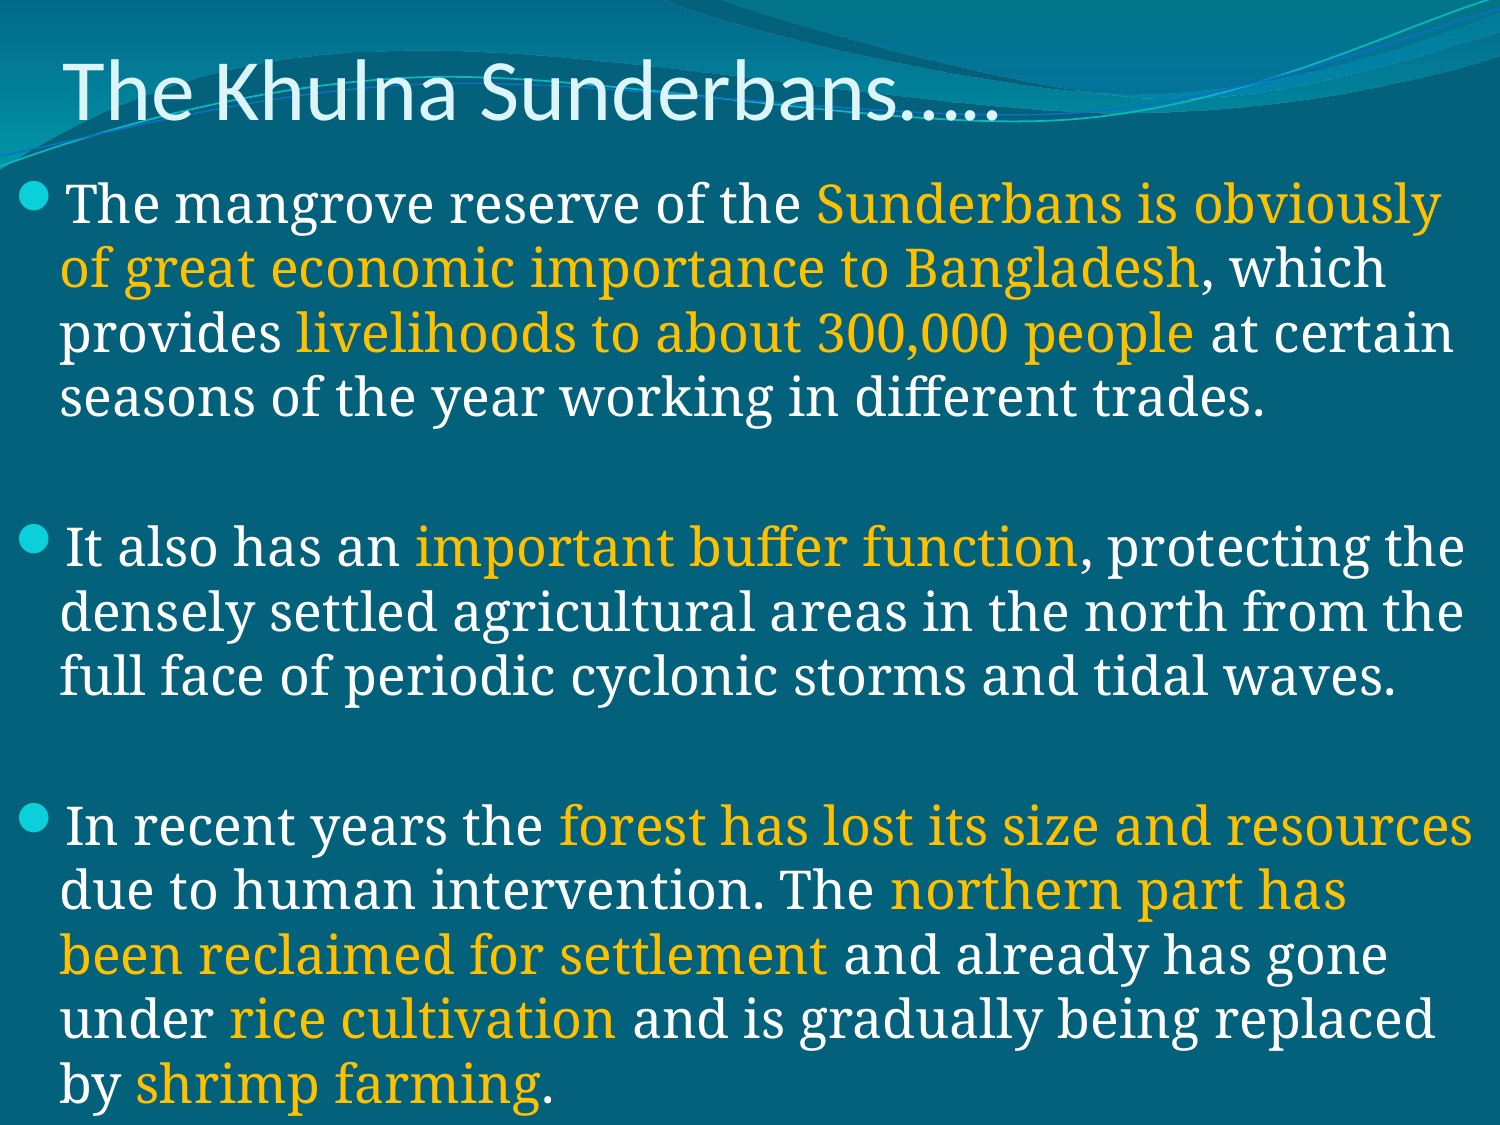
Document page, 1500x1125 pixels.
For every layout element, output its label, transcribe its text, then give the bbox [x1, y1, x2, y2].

title The Khulna Sunderbans….. [62, 24, 1413, 138]
list The mangrove reserve of the Sunderbans is obviously of great economic importance to Bangladesh, which provides livelihoods to about 300,000 people at certain seasons of the year working in different trades. It also has an important buffer function, protecting the densely settled agricultural areas in the north from the full face of periodic cyclonic storms and tidal waves. In recent years the forest has lost its size and resources due to human intervention. The northern part has been reclaimed for settlement and already has gone under rice cultivation and is gradually being replaced by shrimp farming. [0, 162, 1500, 1125]
